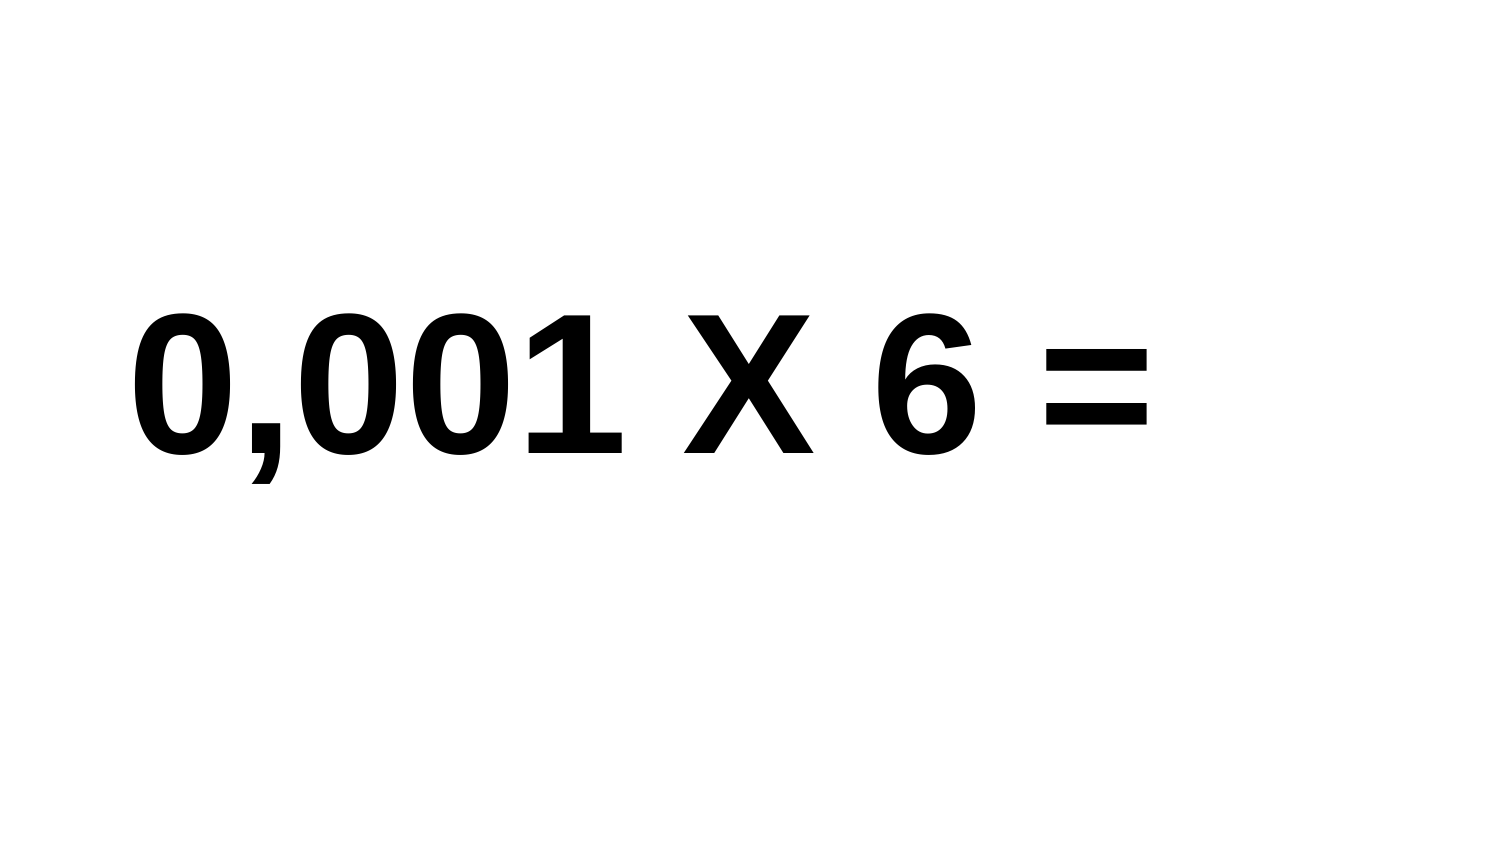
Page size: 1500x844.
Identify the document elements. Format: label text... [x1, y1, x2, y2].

text_box 0,001 X 6 = [112, 318, 1388, 509]
